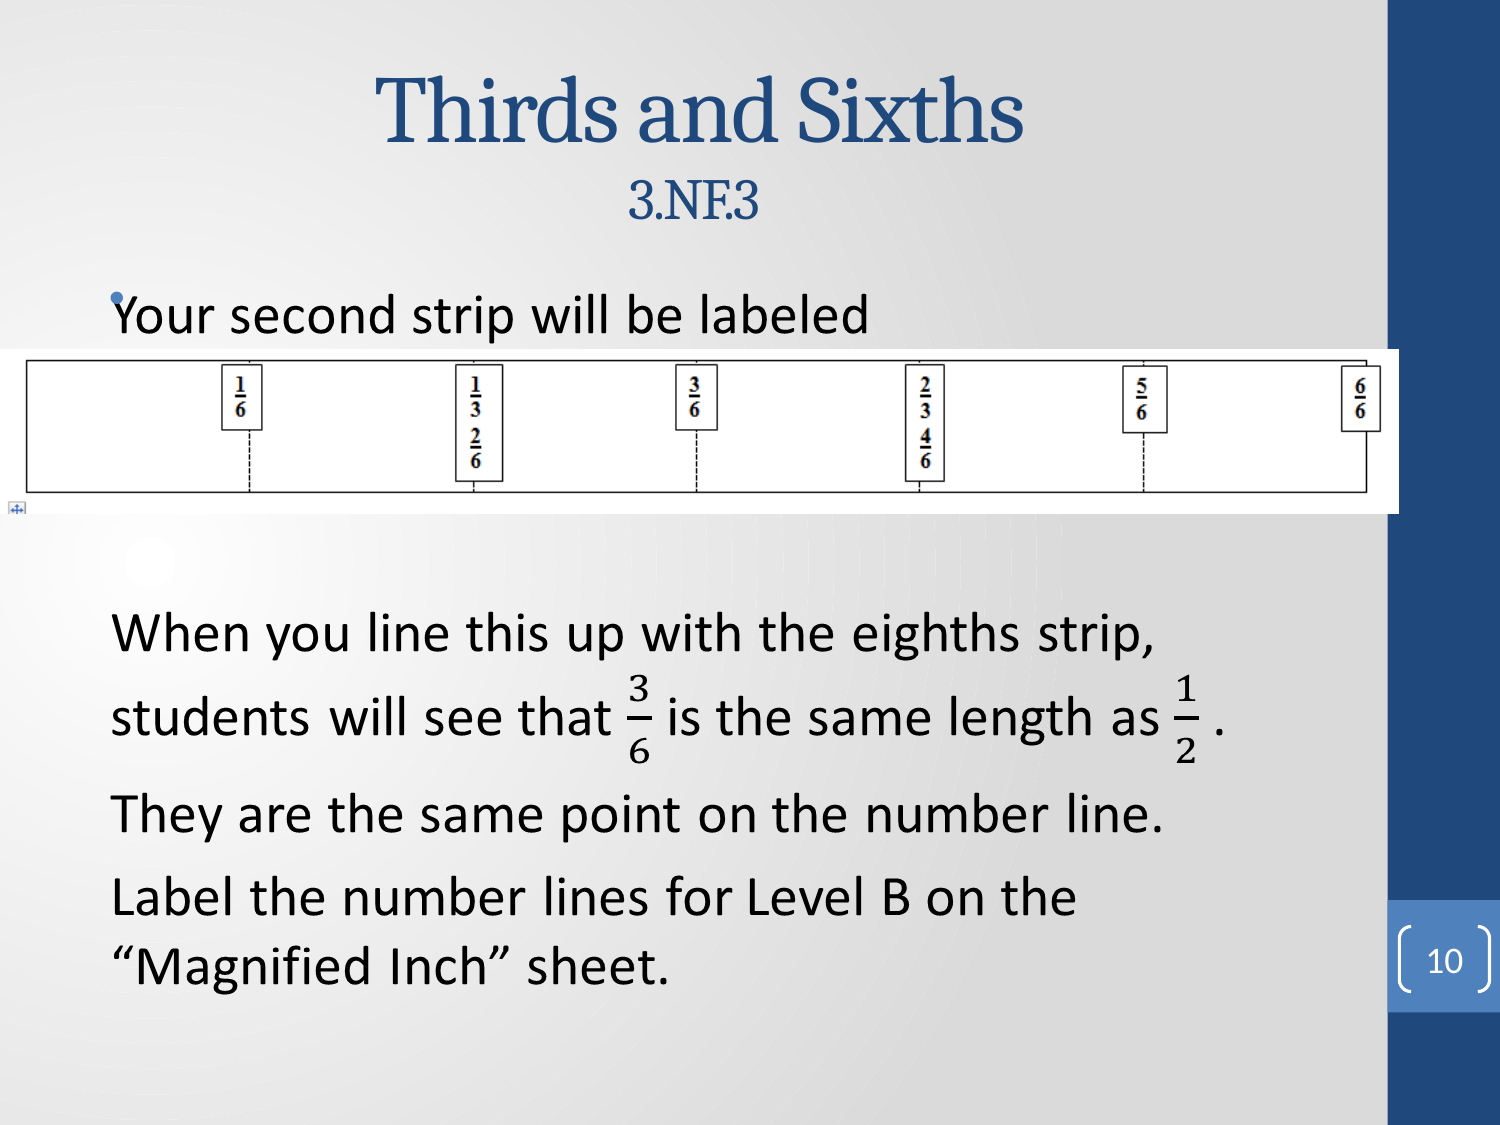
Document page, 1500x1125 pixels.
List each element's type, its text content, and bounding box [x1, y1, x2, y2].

list [75, 262, 1325, 342]
slide_number 10 [1397, 924, 1492, 994]
picture [0, 349, 1400, 515]
list [75, 520, 1325, 1050]
title Thirds and Sixths 3.NF.3 [75, 45, 1325, 233]
